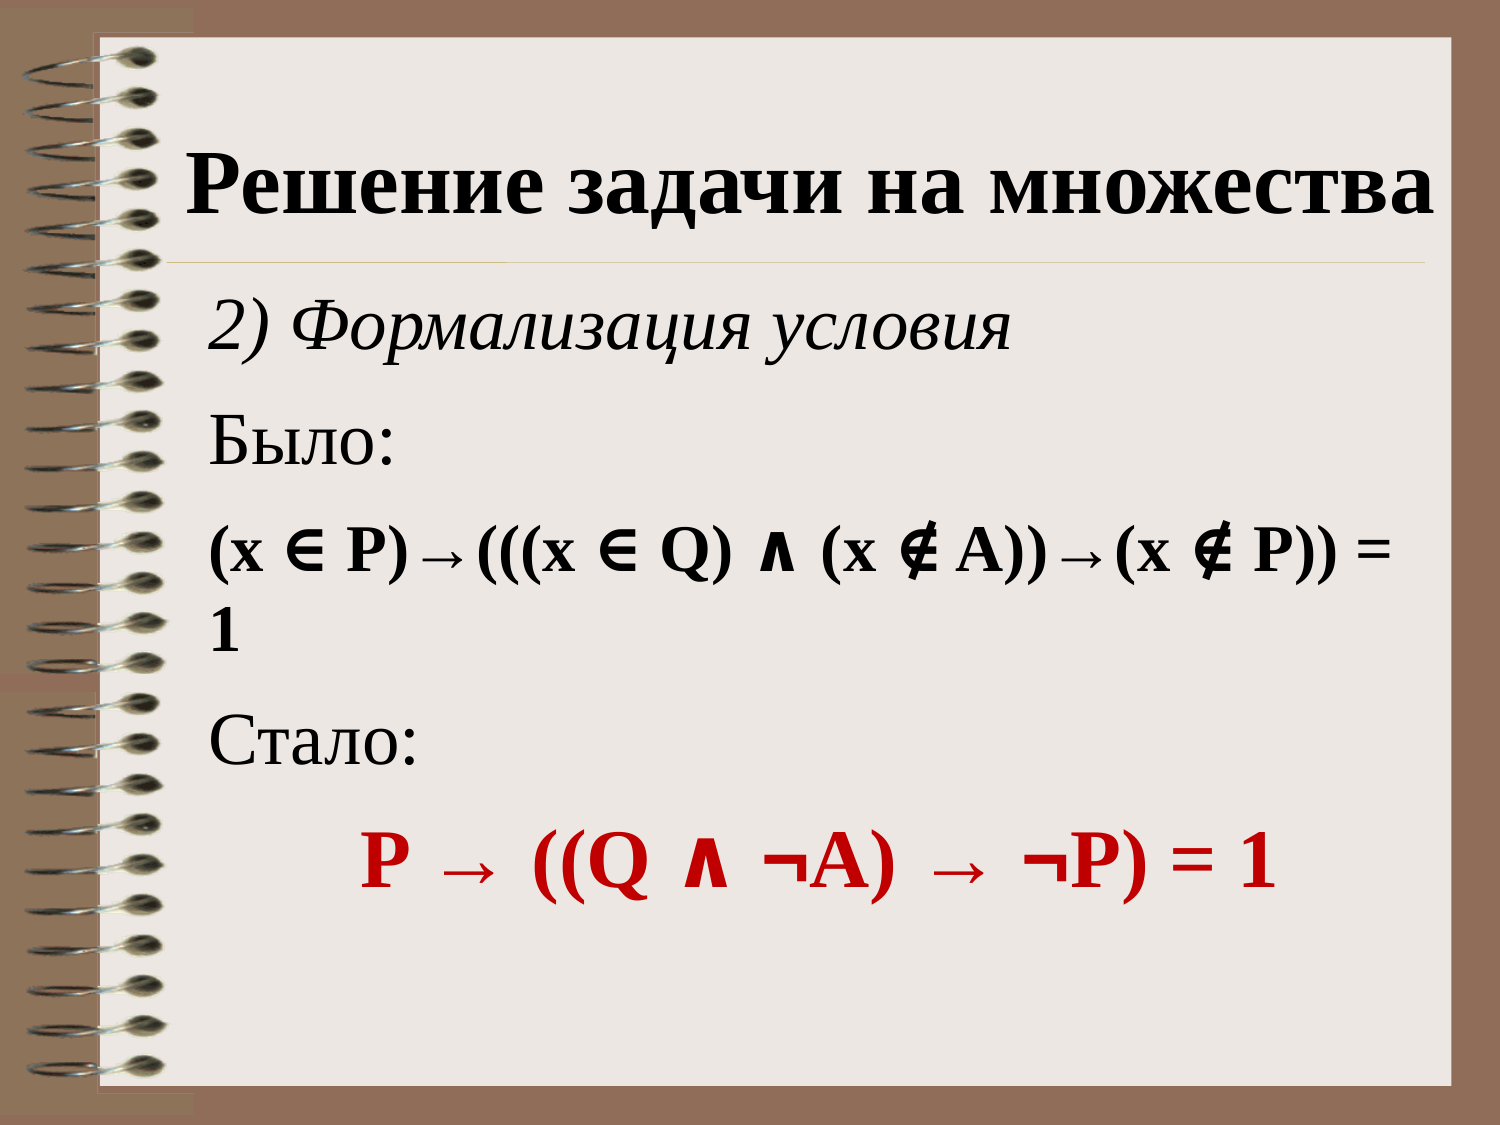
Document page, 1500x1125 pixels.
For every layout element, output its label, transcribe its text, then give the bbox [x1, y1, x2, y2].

text_box 2) Формализация условия Было: (x ∈ P)→(((x ∈ Q) ∧ (x ∉ A))→(x ∉ P)) = 1 Стало: P → ((Q ∧ ¬A) → ¬P) = 1 [193, 267, 1447, 912]
picture [0, 8, 194, 674]
picture [0, 692, 194, 1115]
text_box Решение задачи на множества [171, 114, 1459, 240]
